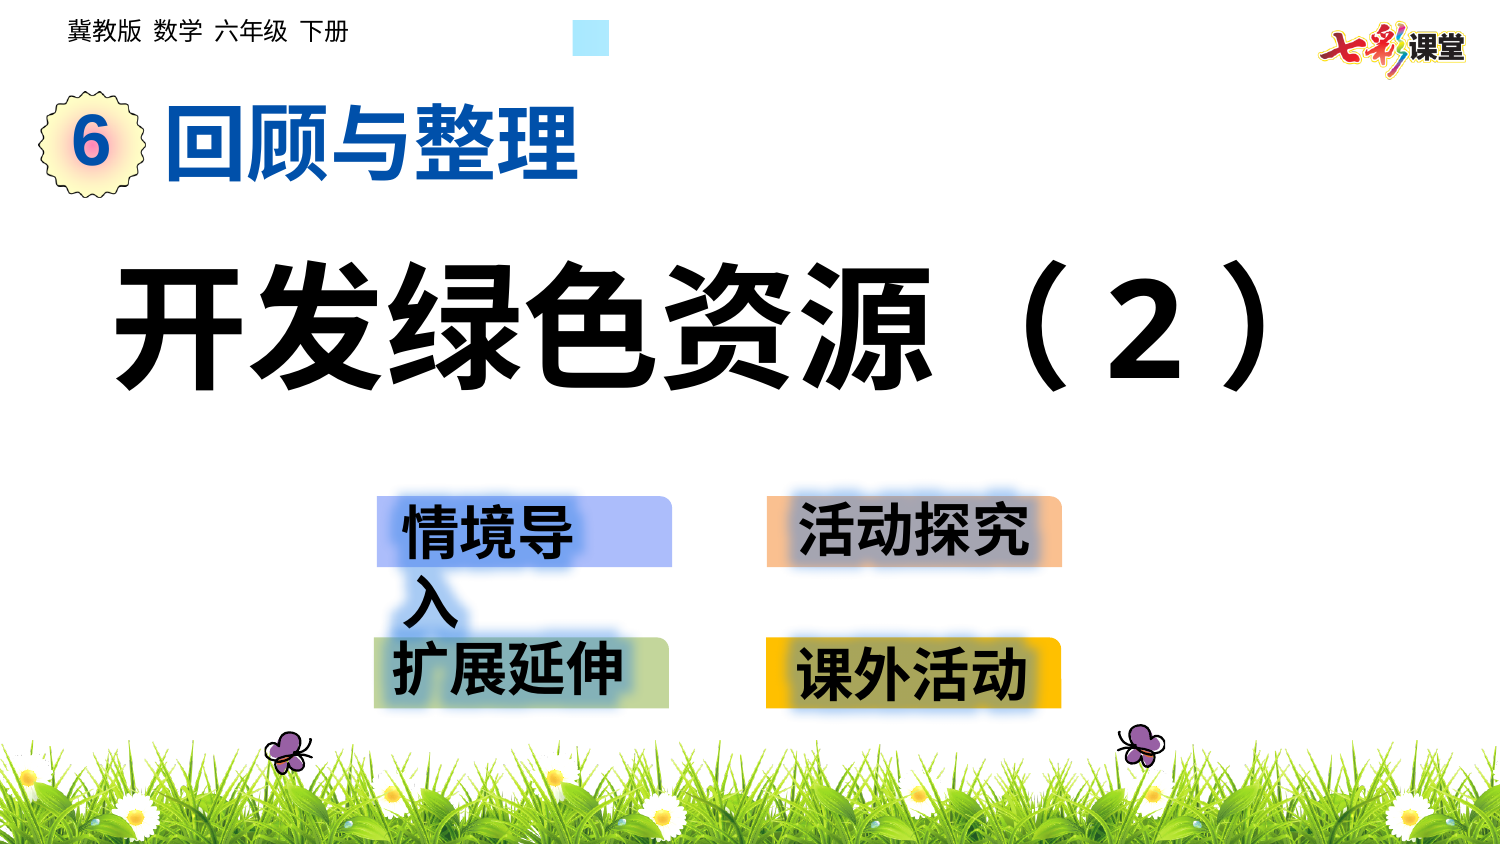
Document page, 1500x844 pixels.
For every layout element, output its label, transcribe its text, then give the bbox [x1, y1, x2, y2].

text_box 情境导入 [381, 484, 653, 579]
text_box [663, 636, 672, 711]
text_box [37, 84, 146, 198]
text_box 开发绿色资源（2） [99, 235, 1367, 412]
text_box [0, 0, 573, 70]
picture [1316, 20, 1468, 80]
text_box 活动探究 [778, 481, 1051, 575]
text_box 回顾与整理 [152, 85, 592, 197]
picture [0, 723, 1500, 844]
text_box 课外活动 [776, 625, 1048, 720]
text_box 扩展延伸 [372, 620, 644, 715]
